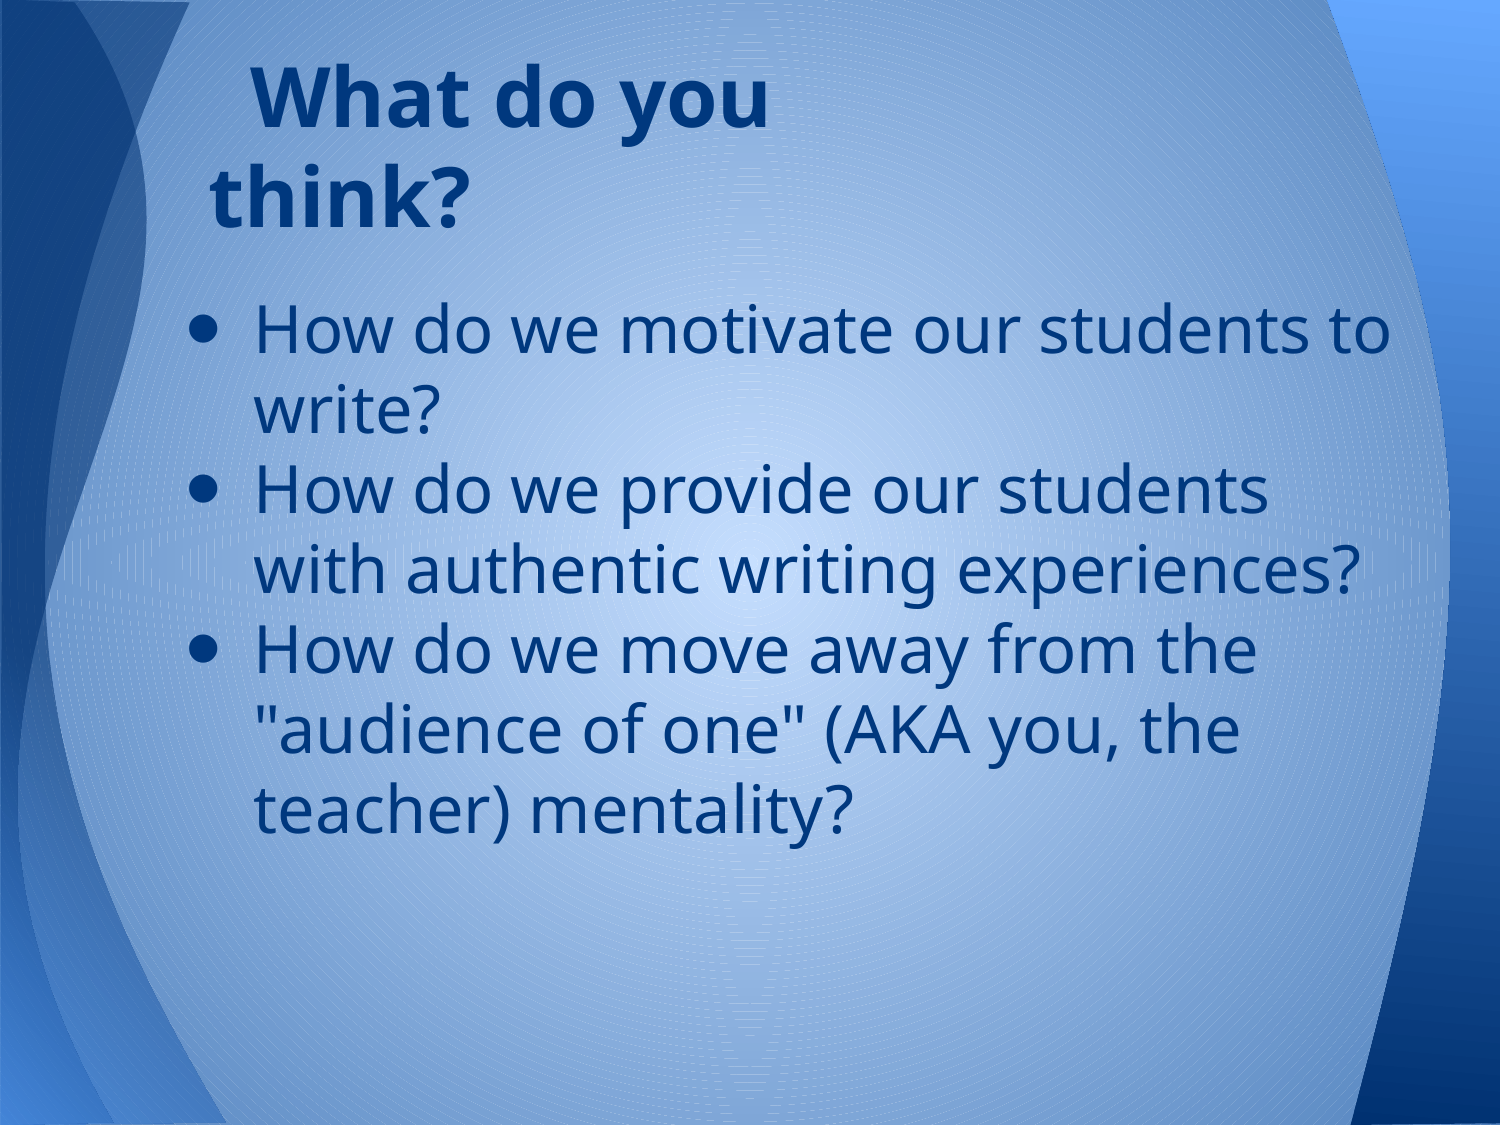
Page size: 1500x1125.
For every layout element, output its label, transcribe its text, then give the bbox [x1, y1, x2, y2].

title What do you think? [193, 29, 1029, 260]
list How do we motivate our students to write? How do we provide our students with authentic writing experiences? How do we move away from the "audience of one" (AKA you, the teacher) mentality? [163, 272, 1425, 940]
